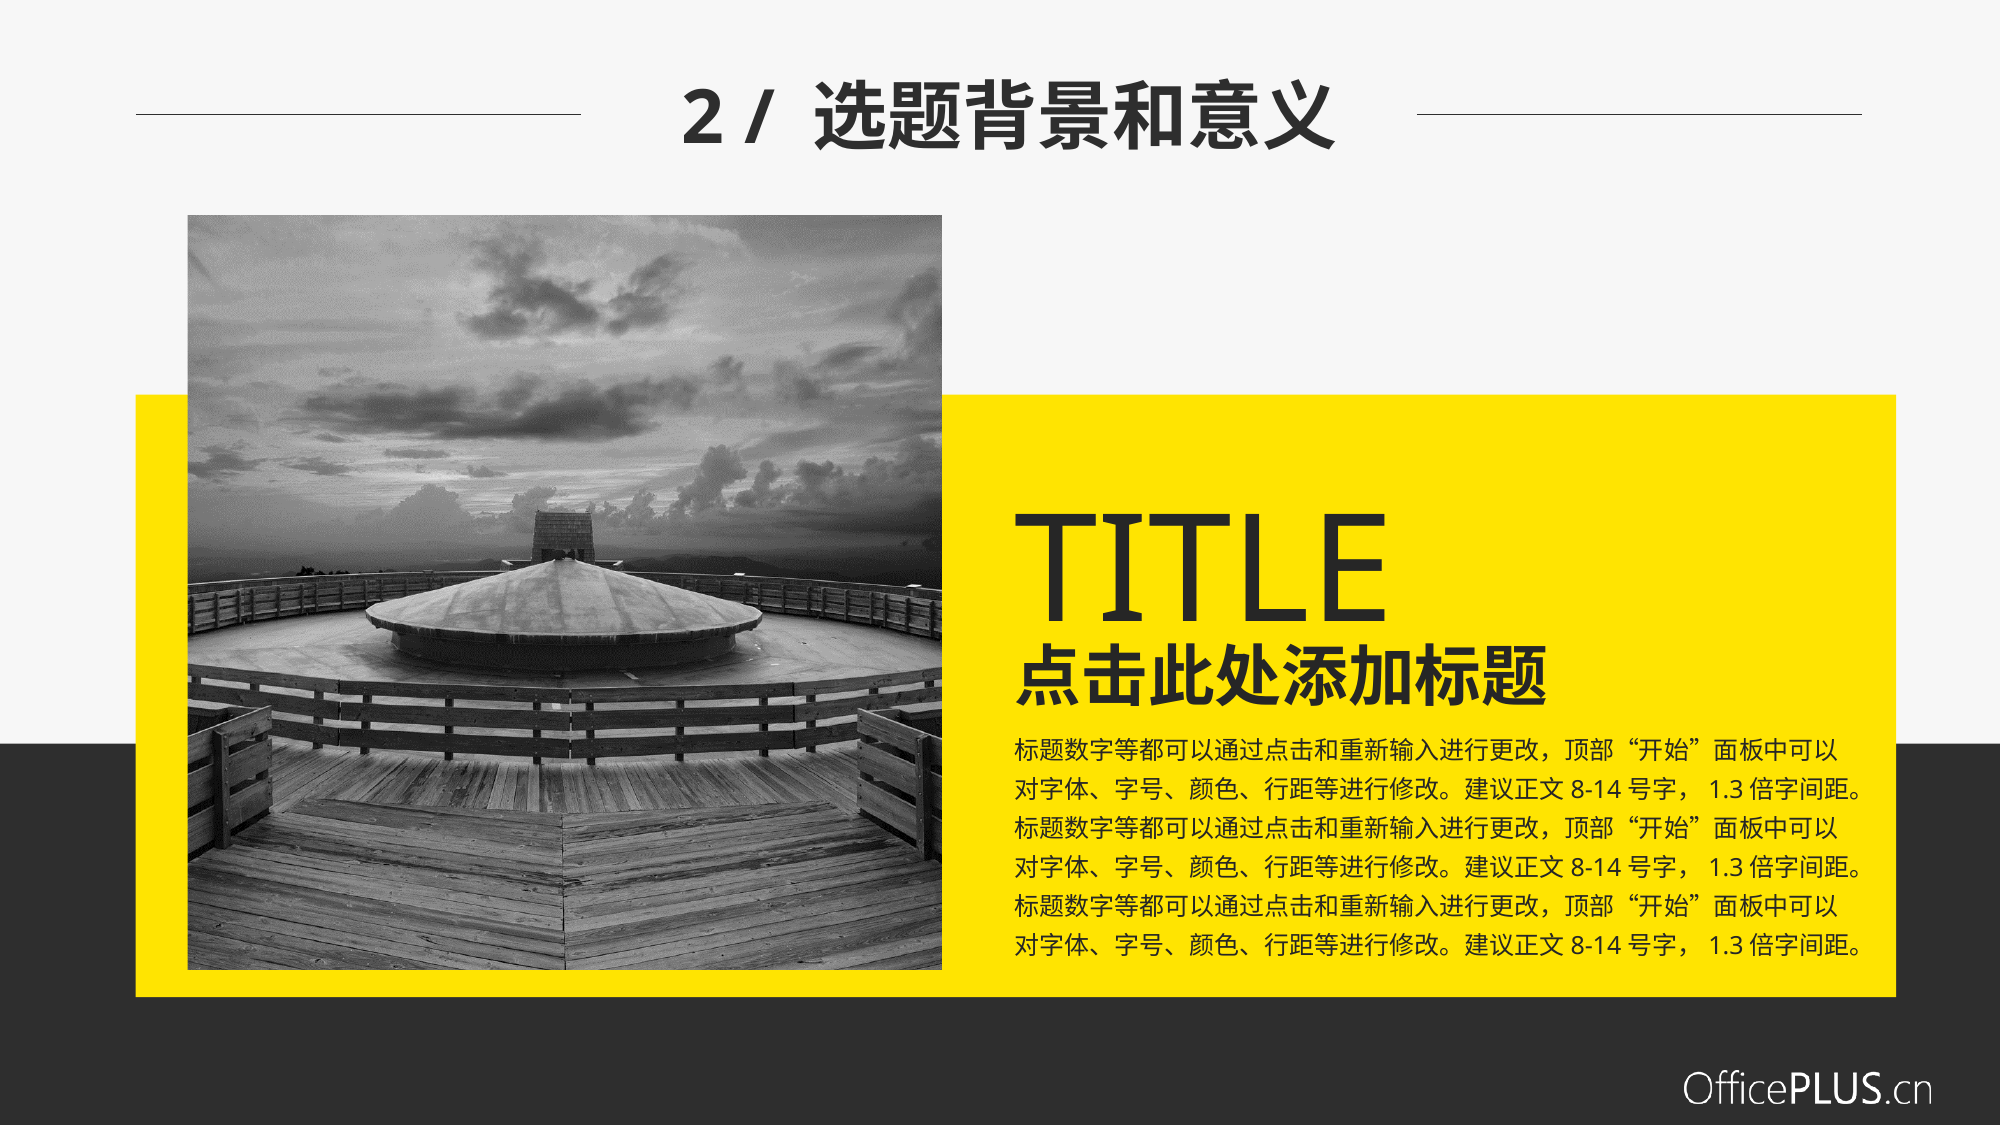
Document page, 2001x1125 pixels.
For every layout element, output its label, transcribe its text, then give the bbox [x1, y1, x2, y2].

text_box TITLE [999, 463, 1571, 659]
picture [1684, 1070, 1931, 1104]
text_box 标题数字等都可以通过点击和重新输入进行更改，顶部“开始”面板中可以对字体、字号、颜色、行距等进行修改。建议正文8-14号字，1.3倍字间距。标题数字等都可以通过点击和重新输入进行更改，顶部“开始”面板中可以对字体、字号、颜色、行距等进行修改。建议正文8-14号字，1.3倍字间距。标题数字等都可以通过点击和重新输入进行更改，顶部“开始”面板中可以对字体、字号、颜色、行距等进行修改。建议正文8-14号字，1.3倍字间距。 [999, 718, 1875, 1006]
text_box [135, 394, 1897, 998]
text_box 2 / 选题背景和意义 [647, 61, 1353, 166]
picture [187, 215, 942, 970]
text_box 点击此处添加标题 [999, 659, 1571, 718]
